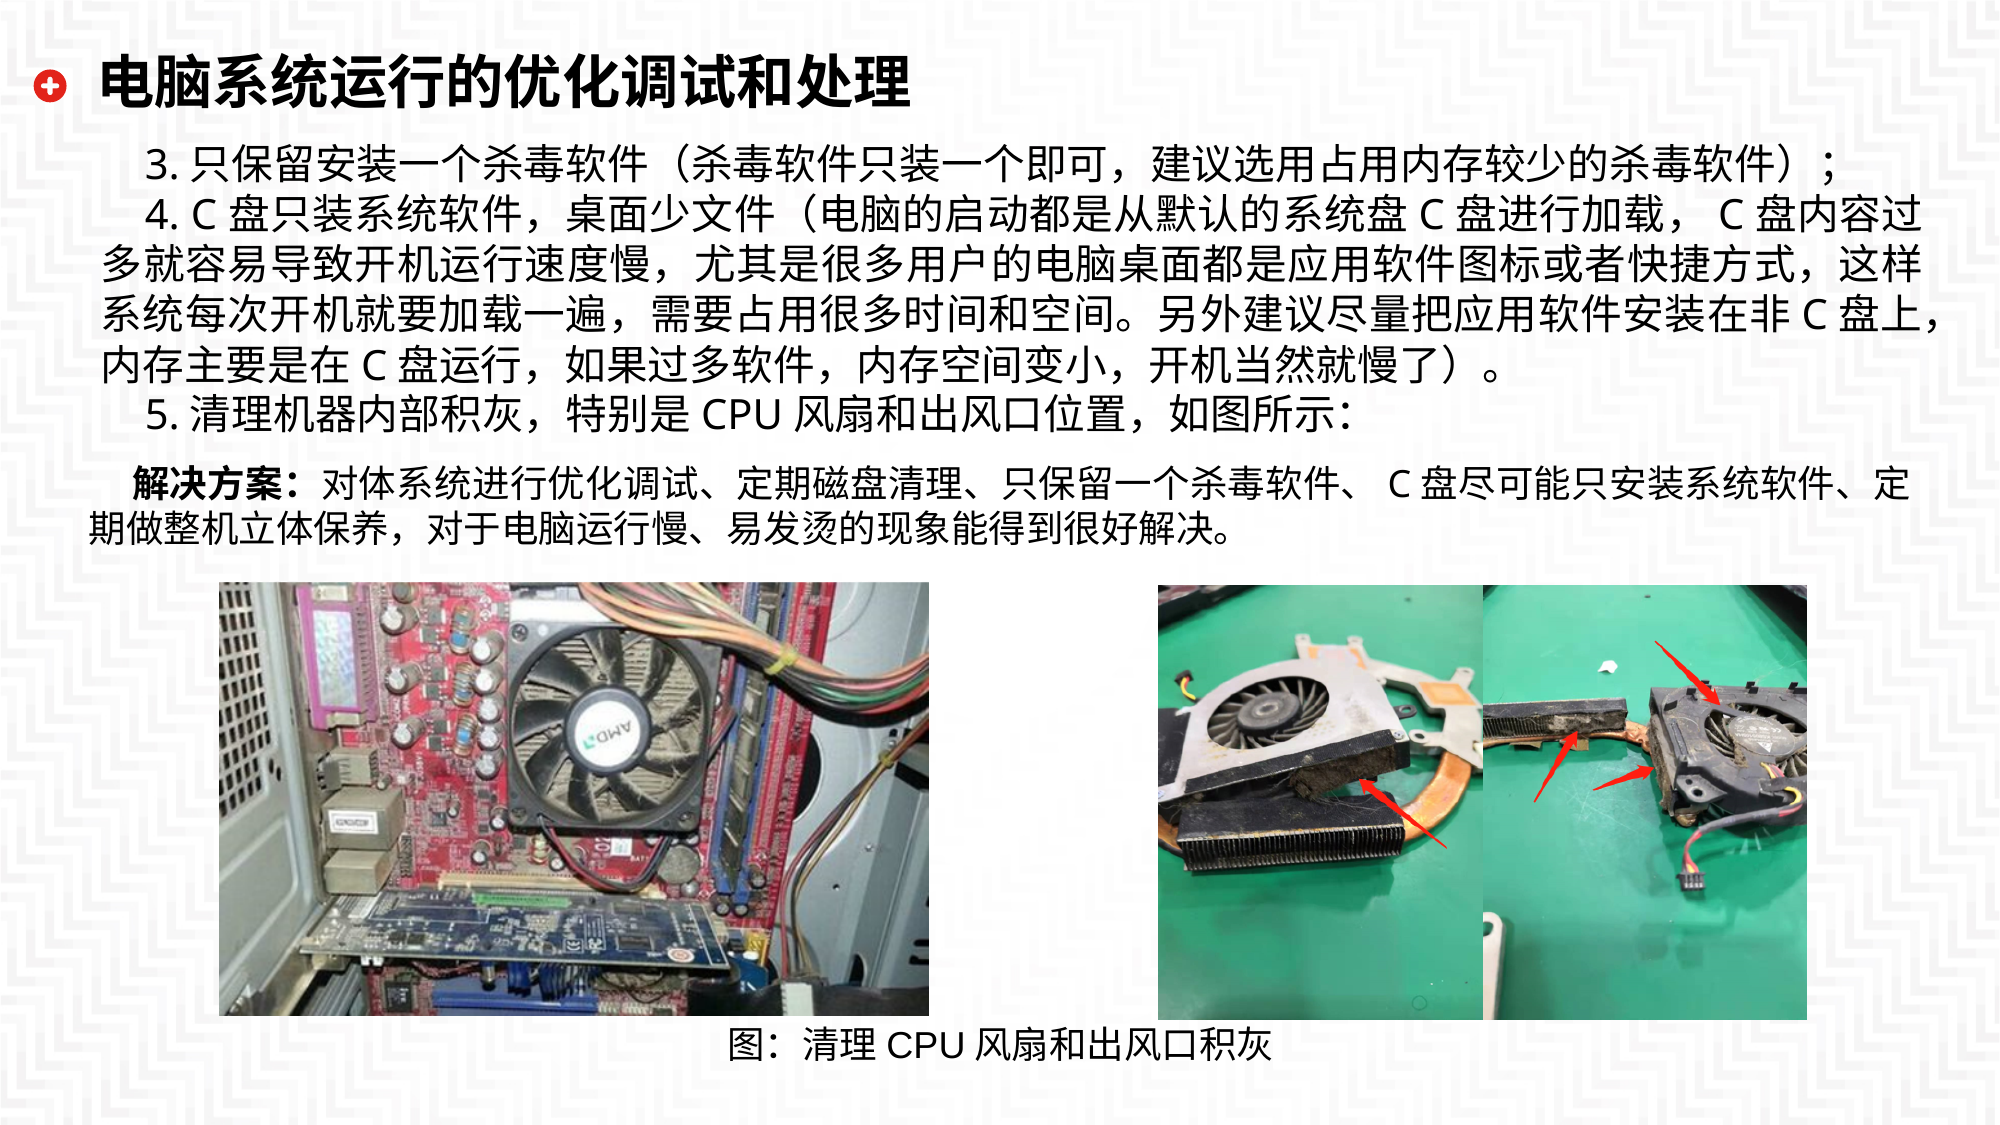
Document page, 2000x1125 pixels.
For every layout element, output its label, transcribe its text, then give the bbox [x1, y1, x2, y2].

text_box 图：清理CPU风扇和出风口积灰 [481, 1013, 1483, 1074]
picture [0, 0, 2000, 1125]
text_box 解决方案：对体系统进行优化调试、定期磁盘清理、只保留一个杀毒软件、C盘尽可能只安装系统软件、定期做整机立体保养，对于电脑运行慢、易发烫的现象能得到很好解决。 [73, 452, 1926, 558]
text_box 电脑系统运行的优化调试和处理 [85, 18, 1236, 130]
text_box 3.只保留安装一个杀毒软件（杀毒软件只装一个即可，建议选用占用内存较少的杀毒软件）； 4. C盘只装系统软件，桌面少文件（电脑的启动都是从默认的系统盘C盘进行加载，C盘内容过多就容易导致开机运行速度慢，尤其是很多用户的电脑桌面都是应用软件图标或者快捷方式，这样系统每次开机就要加载一遍，需要占用很多时间和空间。另外建议尽量把应用软件安装在非C盘上，内存主要是在C盘运行，如果过多软件，内存空间变小，开机当然就慢了）。 5.清理机器内部积灰，特别是CPU风扇和出风口位置，如图所示： [85, 130, 1938, 446]
